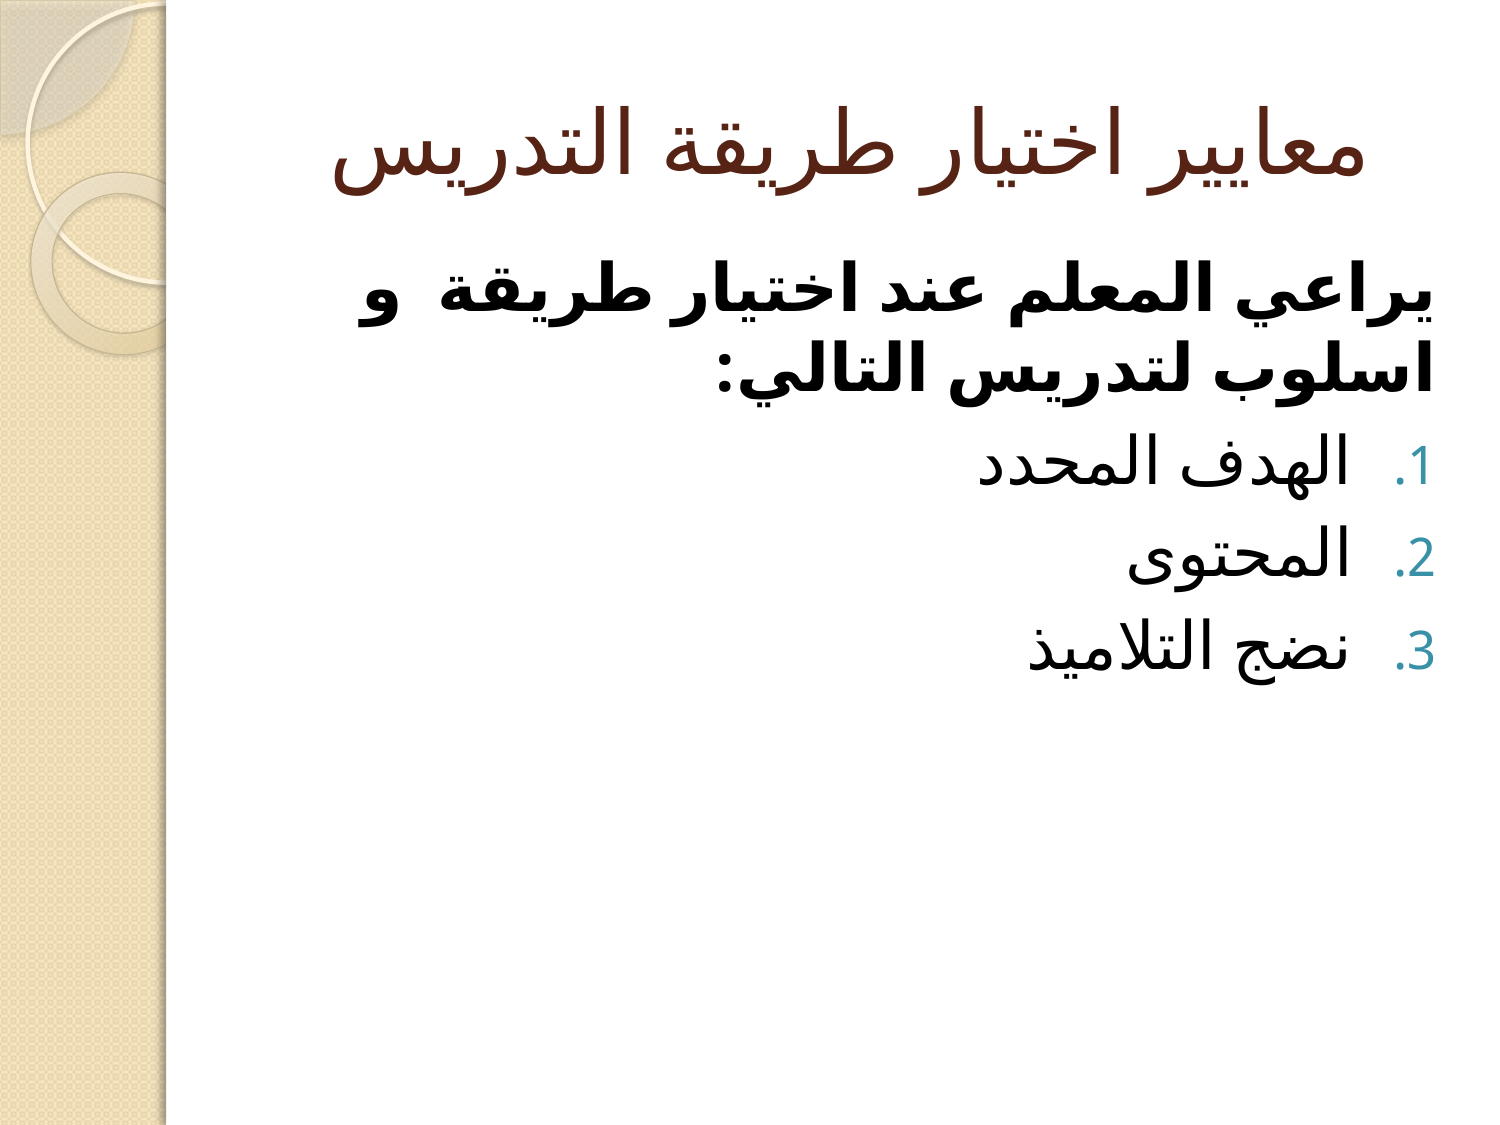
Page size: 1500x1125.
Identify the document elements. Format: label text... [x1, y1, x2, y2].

title معايير اختيار طريقة التدريس [235, 45, 1466, 233]
list يراعي المعلم عند اختيار طريقة و اسلوب لتدريس التالي: الهدف المحدد المحتوى نضج التلاميذ [235, 237, 1466, 1025]
